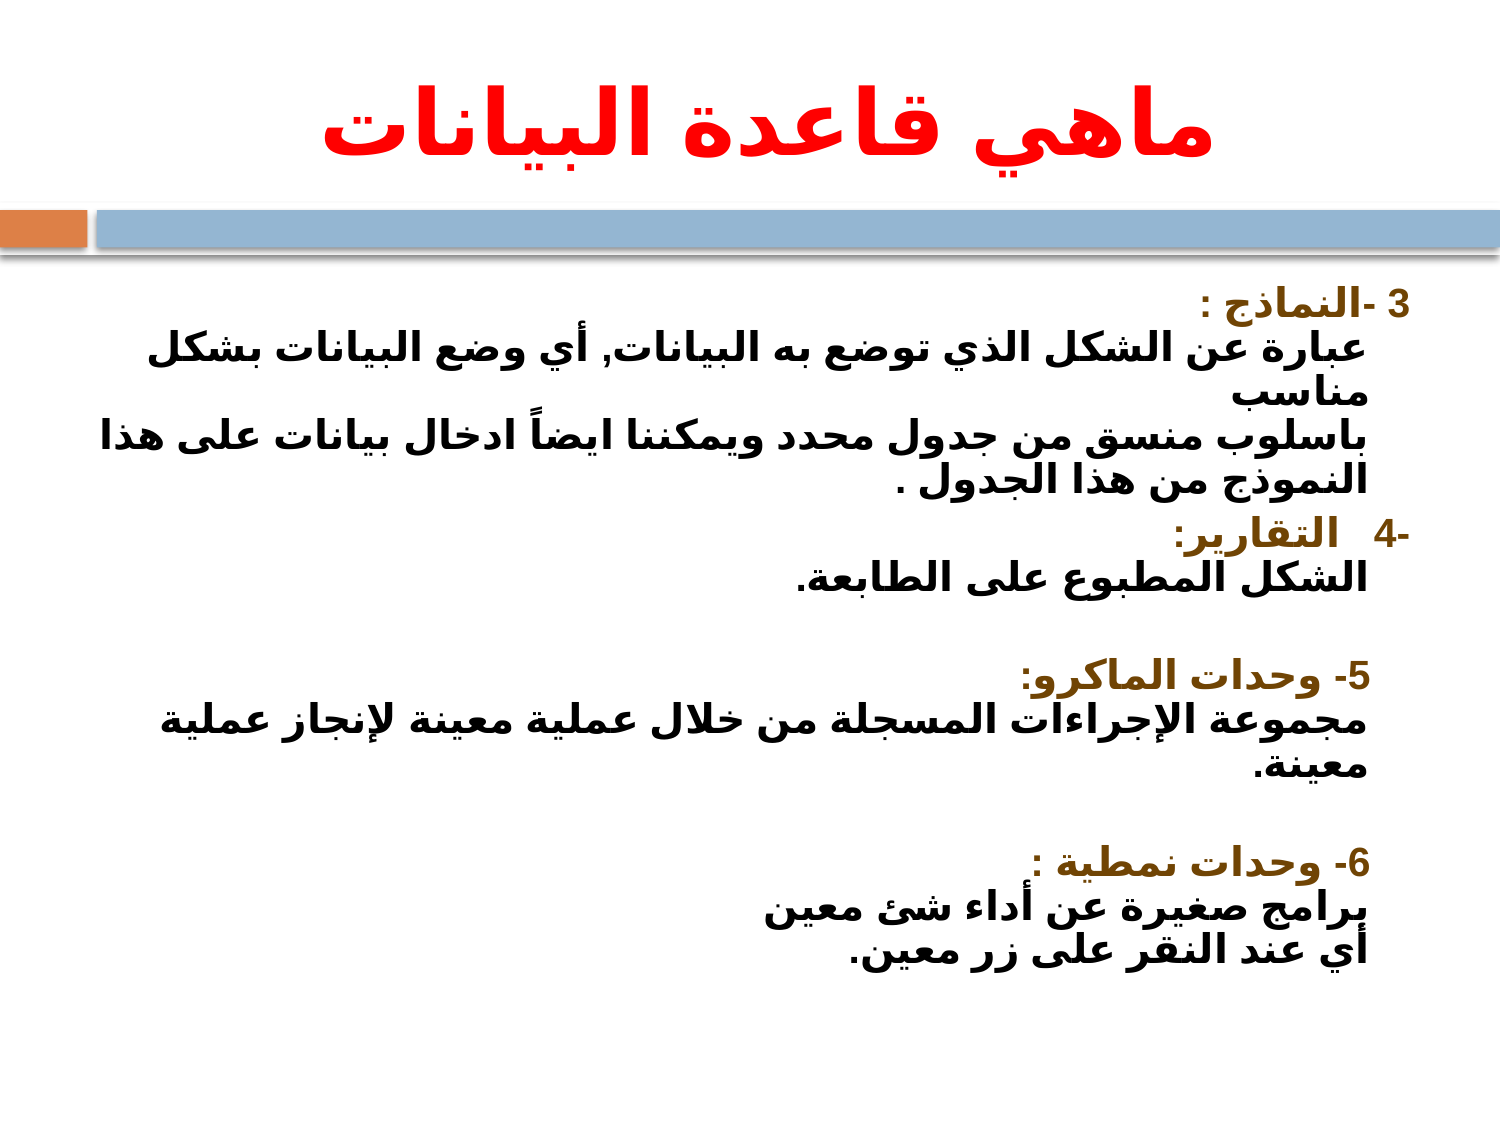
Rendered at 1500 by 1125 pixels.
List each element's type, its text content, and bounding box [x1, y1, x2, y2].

list 3 -النماذج : عبارة عن الشكل الذي توضع به البيانات, أي وضع البيانات بشكل مناسب باسلوب منسق من جدول محدد ويمكننا ايضاً ادخال بيانات على هذا النموذج من هذا الجدول . -4 التقارير: الشكل المطبوع على الطابعة. 5- وحدات الماكرو: مجموعة الإجراءات المسجلة من خلال عملية معينة لإنجاز عملية معينة. 6- وحدات نمطية : برامج صغيرة عن أداء شئ معين أي عند النقر على زر معين. [75, 275, 1425, 1075]
title ماهي قاعدة البيانات [100, 37, 1438, 200]
